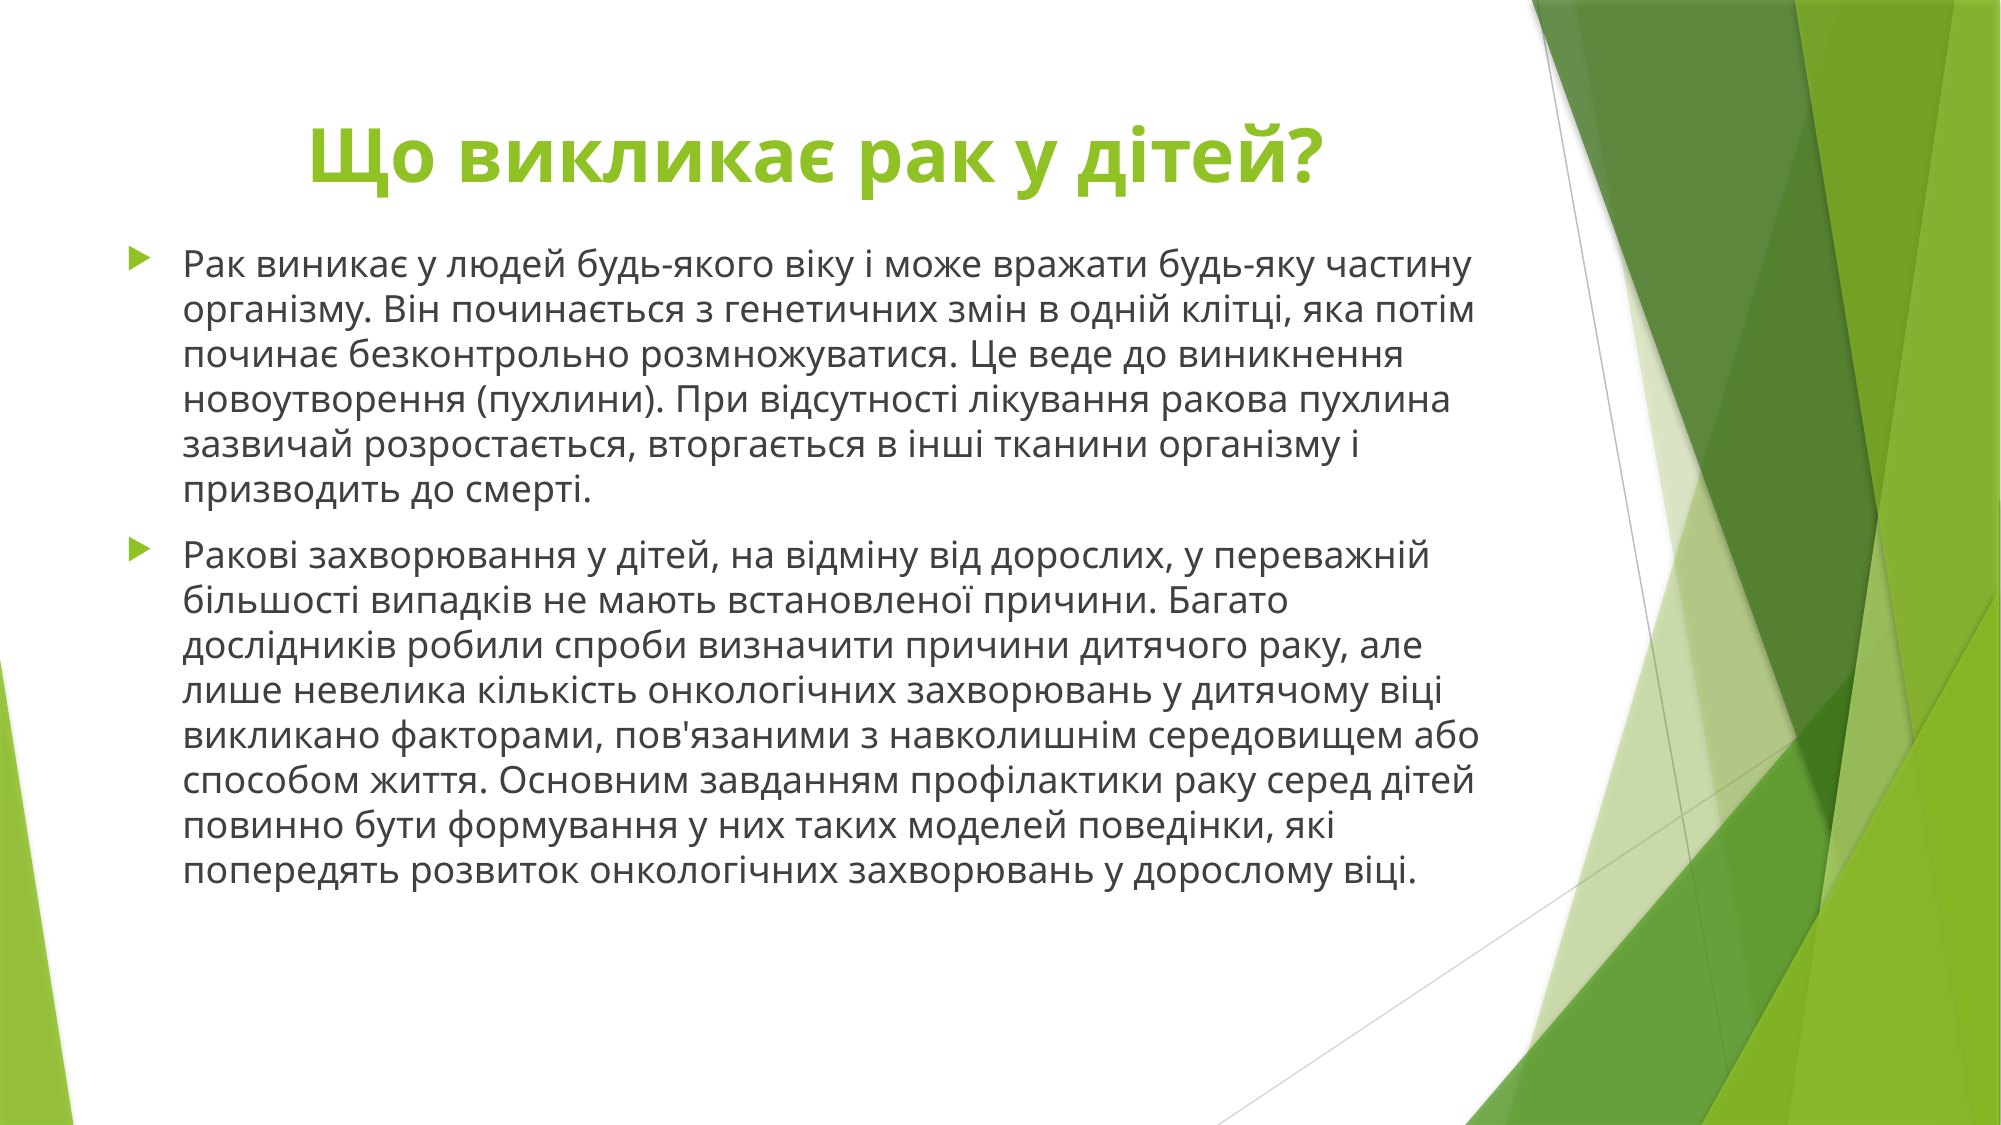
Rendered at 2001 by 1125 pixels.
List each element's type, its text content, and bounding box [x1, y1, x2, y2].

title Що викликає рак у дітей? [111, 99, 1522, 216]
list Рак виникає у людей будь-якого віку і може вражати будь-яку частину організму. Він починається з генетичних змін в одній клітці, яка потім починає безконтрольно розмножуватися. Це веде до виникнення новоутворення (пухлини). При відсутності лікування ракова пухлина зазвичай розростається, вторгається в інші тканини організму і призводить до смерті. Ракові захворювання у дітей, на відміну від дорослих, у переважній більшості випадків не мають встановленої причини. Багато дослідників робили спроби визначити причини дитячого раку, але лише невелика кількість онкологічних захворювань у дитячому віці викликано факторами, пов'язаними з навколишнім середовищем або способом життя. Основним завданням профілактики раку серед дітей повинно бути формування у них таких моделей поведінки, які попередять розвиток онкологічних захворювань у дорослому віці. [111, 232, 1522, 991]
